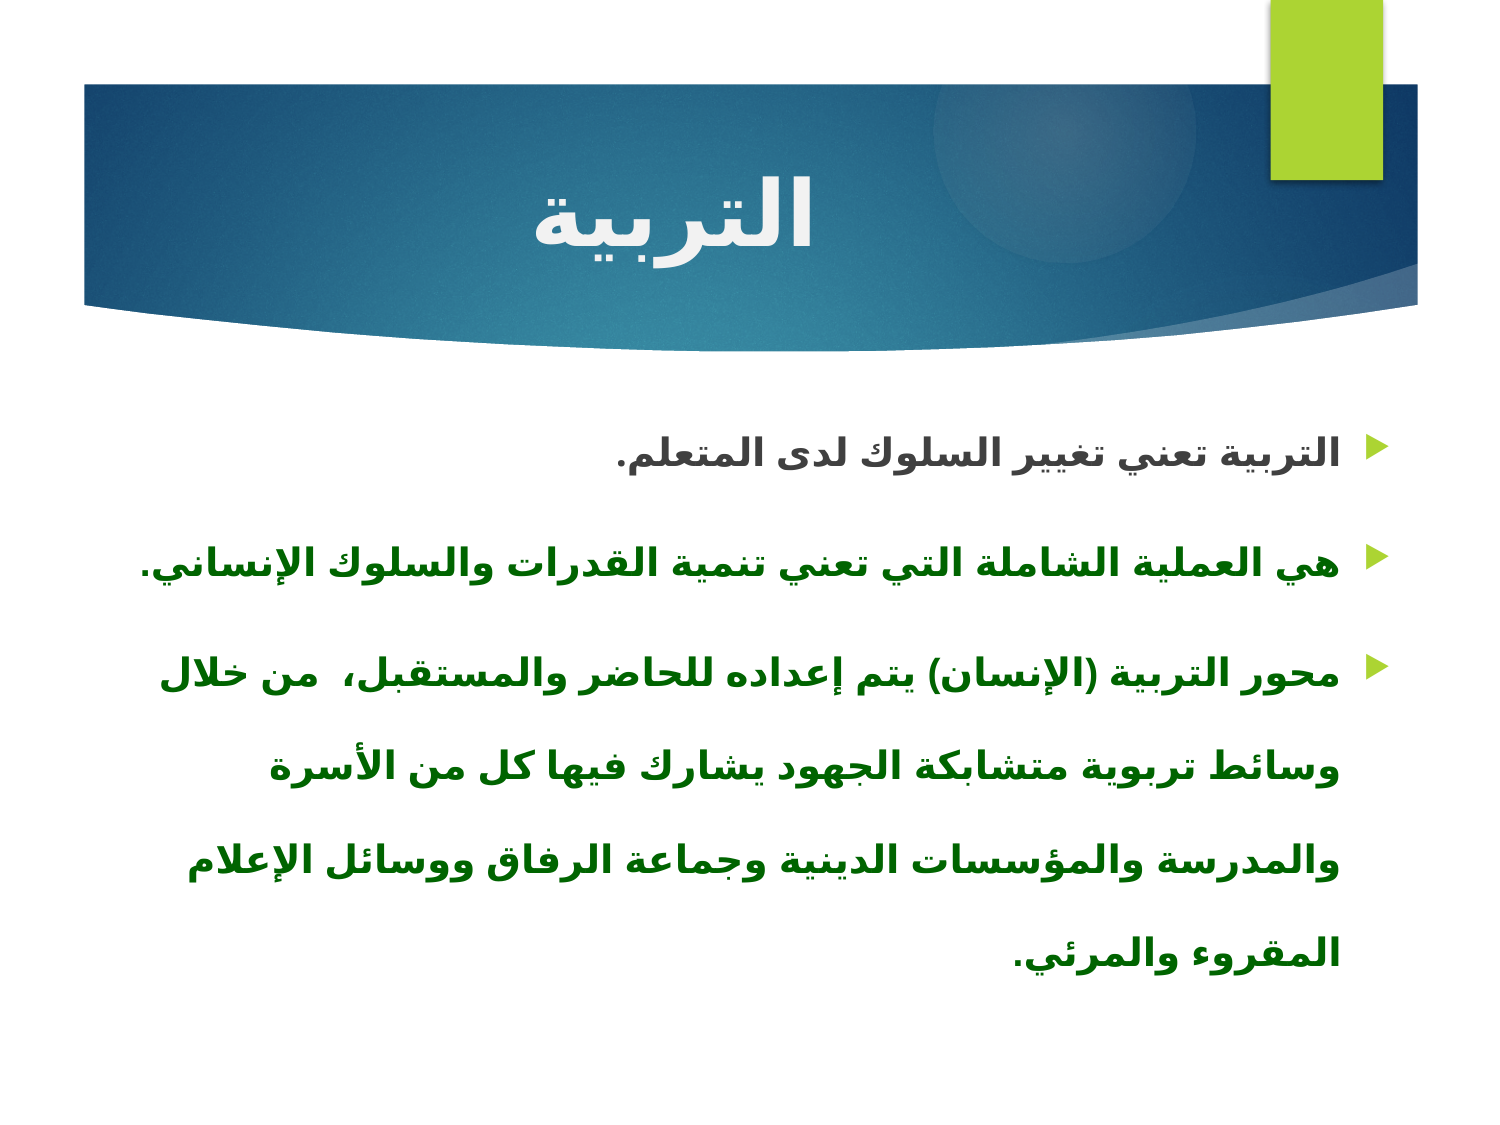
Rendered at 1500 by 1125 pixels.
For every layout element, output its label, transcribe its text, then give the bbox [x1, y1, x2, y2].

list التربية تعني تغيير السلوك لدى المتعلم. هي العملية الشاملة التي تعني تنمية القدرات والسلوك الإنساني. محور التربية (الإنسان) يتم إعداده للحاضر والمستقبل، من خلال وسائط تربوية متشابكة الجهود يشارك فيها كل من الأسرة والمدرسة والمؤسسات الدينية وجماعة الرفاق ووسائل الإعلام المقروء والمرئي. [112, 373, 1401, 1059]
title التربية [142, 152, 1183, 269]
